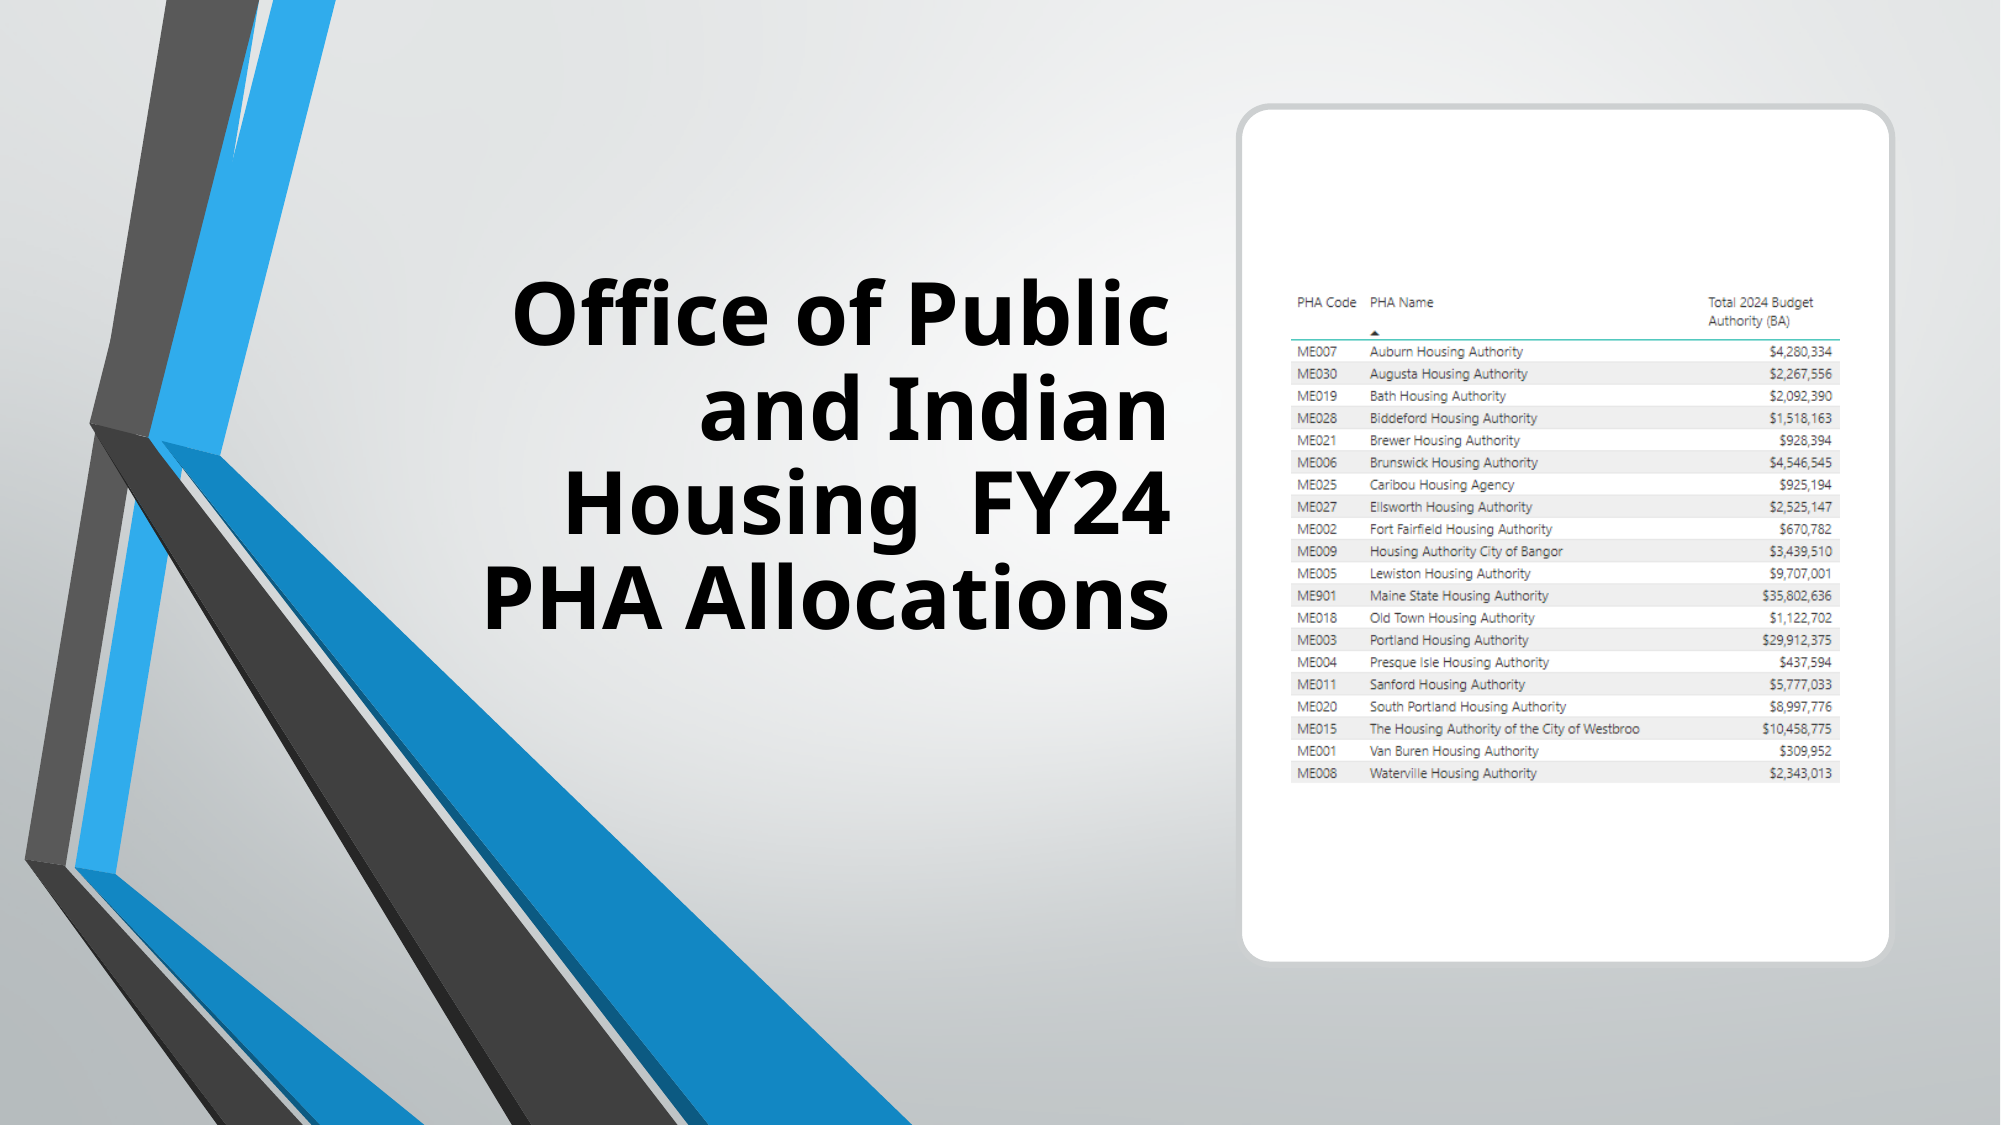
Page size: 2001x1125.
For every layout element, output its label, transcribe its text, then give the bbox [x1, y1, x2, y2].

title Office of Public and Indian Housing FY24 PHA Allocations [913, 226, 1187, 656]
picture [1291, 289, 1840, 788]
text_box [89, 0, 913, 1125]
text_box [1237, 105, 1894, 967]
